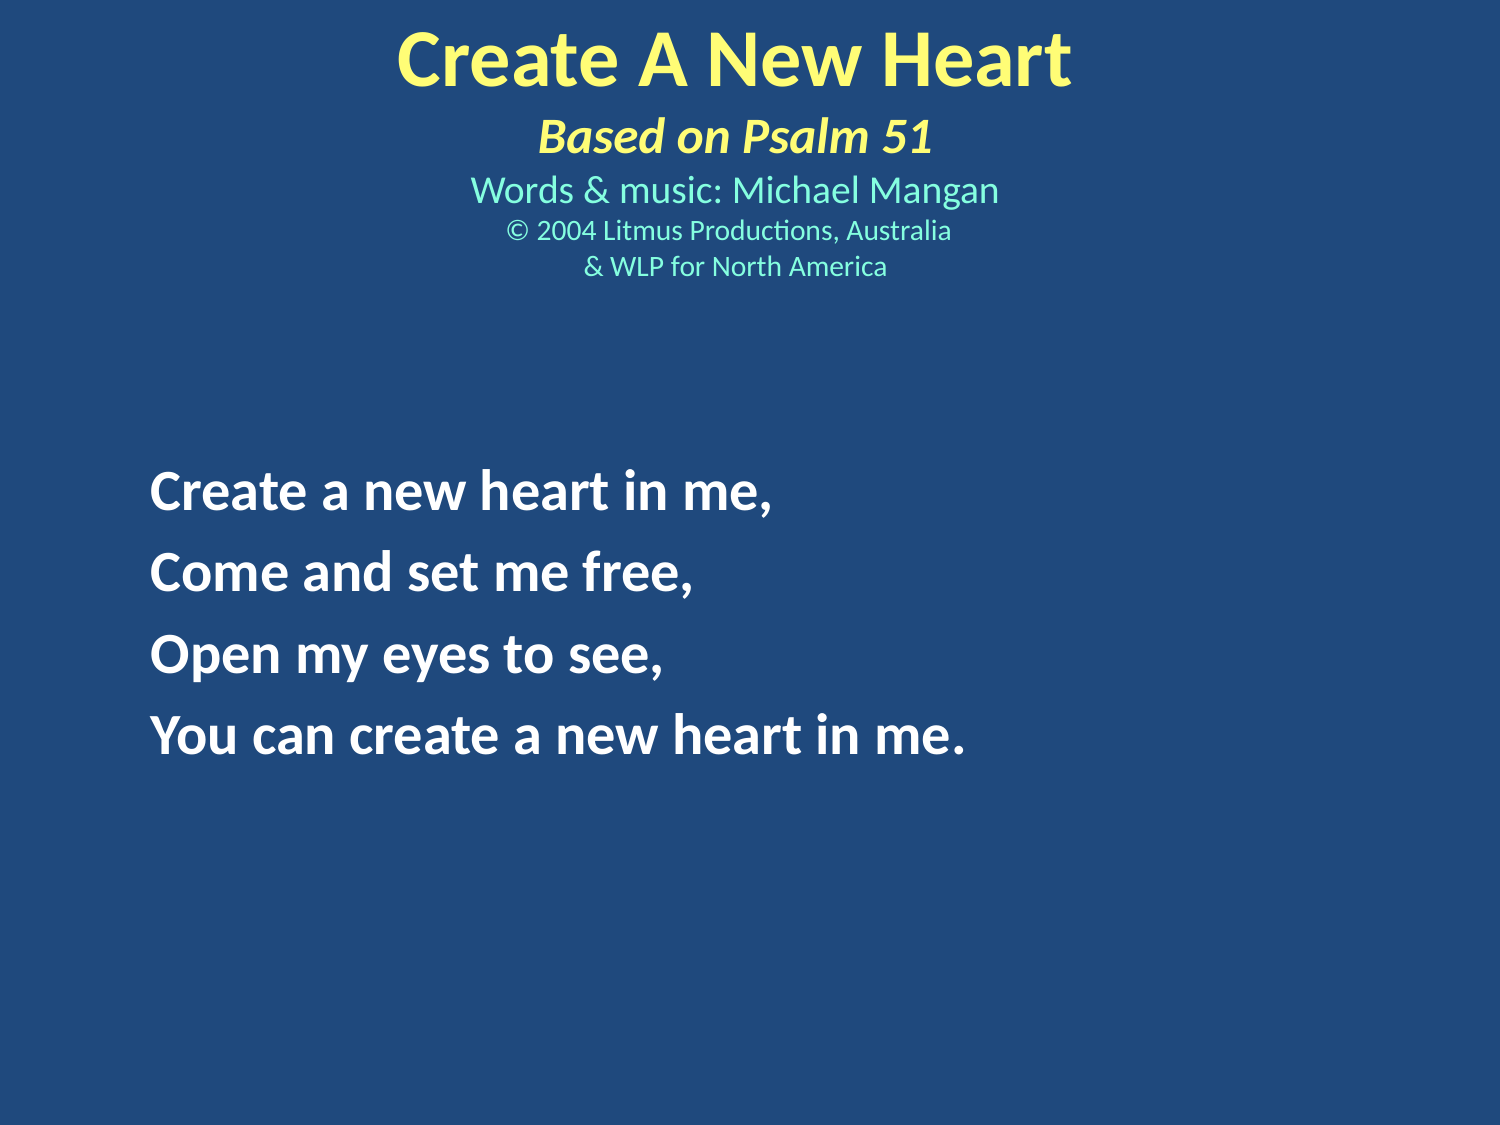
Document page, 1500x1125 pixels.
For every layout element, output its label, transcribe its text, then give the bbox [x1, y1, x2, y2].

list Create a new heart in me, Come and set me free, Open my eyes to see, You can create a new heart in me. [135, 444, 1363, 807]
text_box Create A New Heart Based on Psalm 51 Words & music: Michael Mangan © 2004 Litmus Productions, Australia & WLP for North America [37, 0, 1434, 291]
